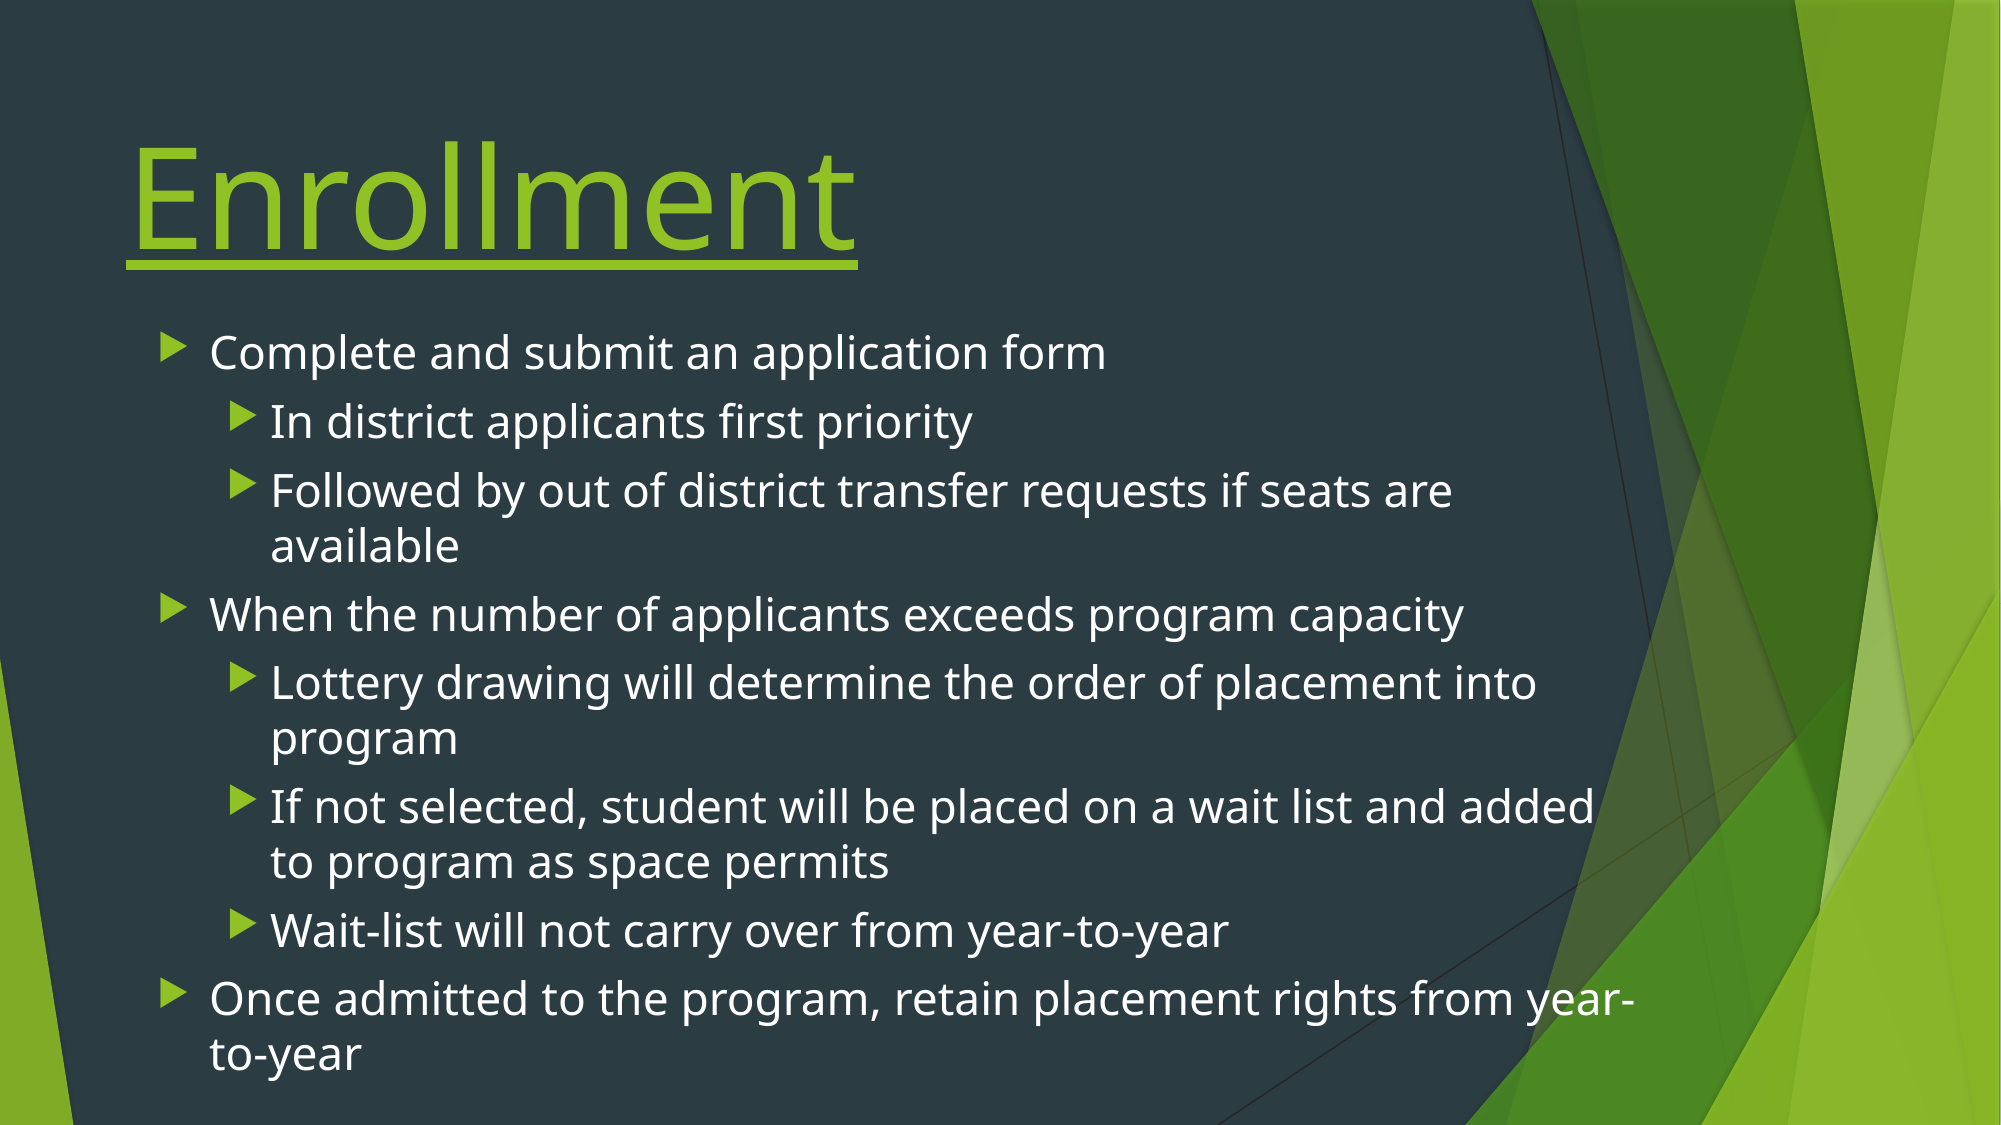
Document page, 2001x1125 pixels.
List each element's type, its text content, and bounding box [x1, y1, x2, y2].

list Complete and submit an application form In district applicants first priority Followed by out of district transfer requests if seats are available When the number of applicants exceeds program capacity Lottery drawing will determine the order of placement into program If not selected, student will be placed on a wait list and added to program as space permits Wait-list will not carry over from year-to-year Once admitted to the program, retain placement rights from year-to-year [142, 316, 1658, 1094]
title Enrollment [111, 99, 1522, 317]
